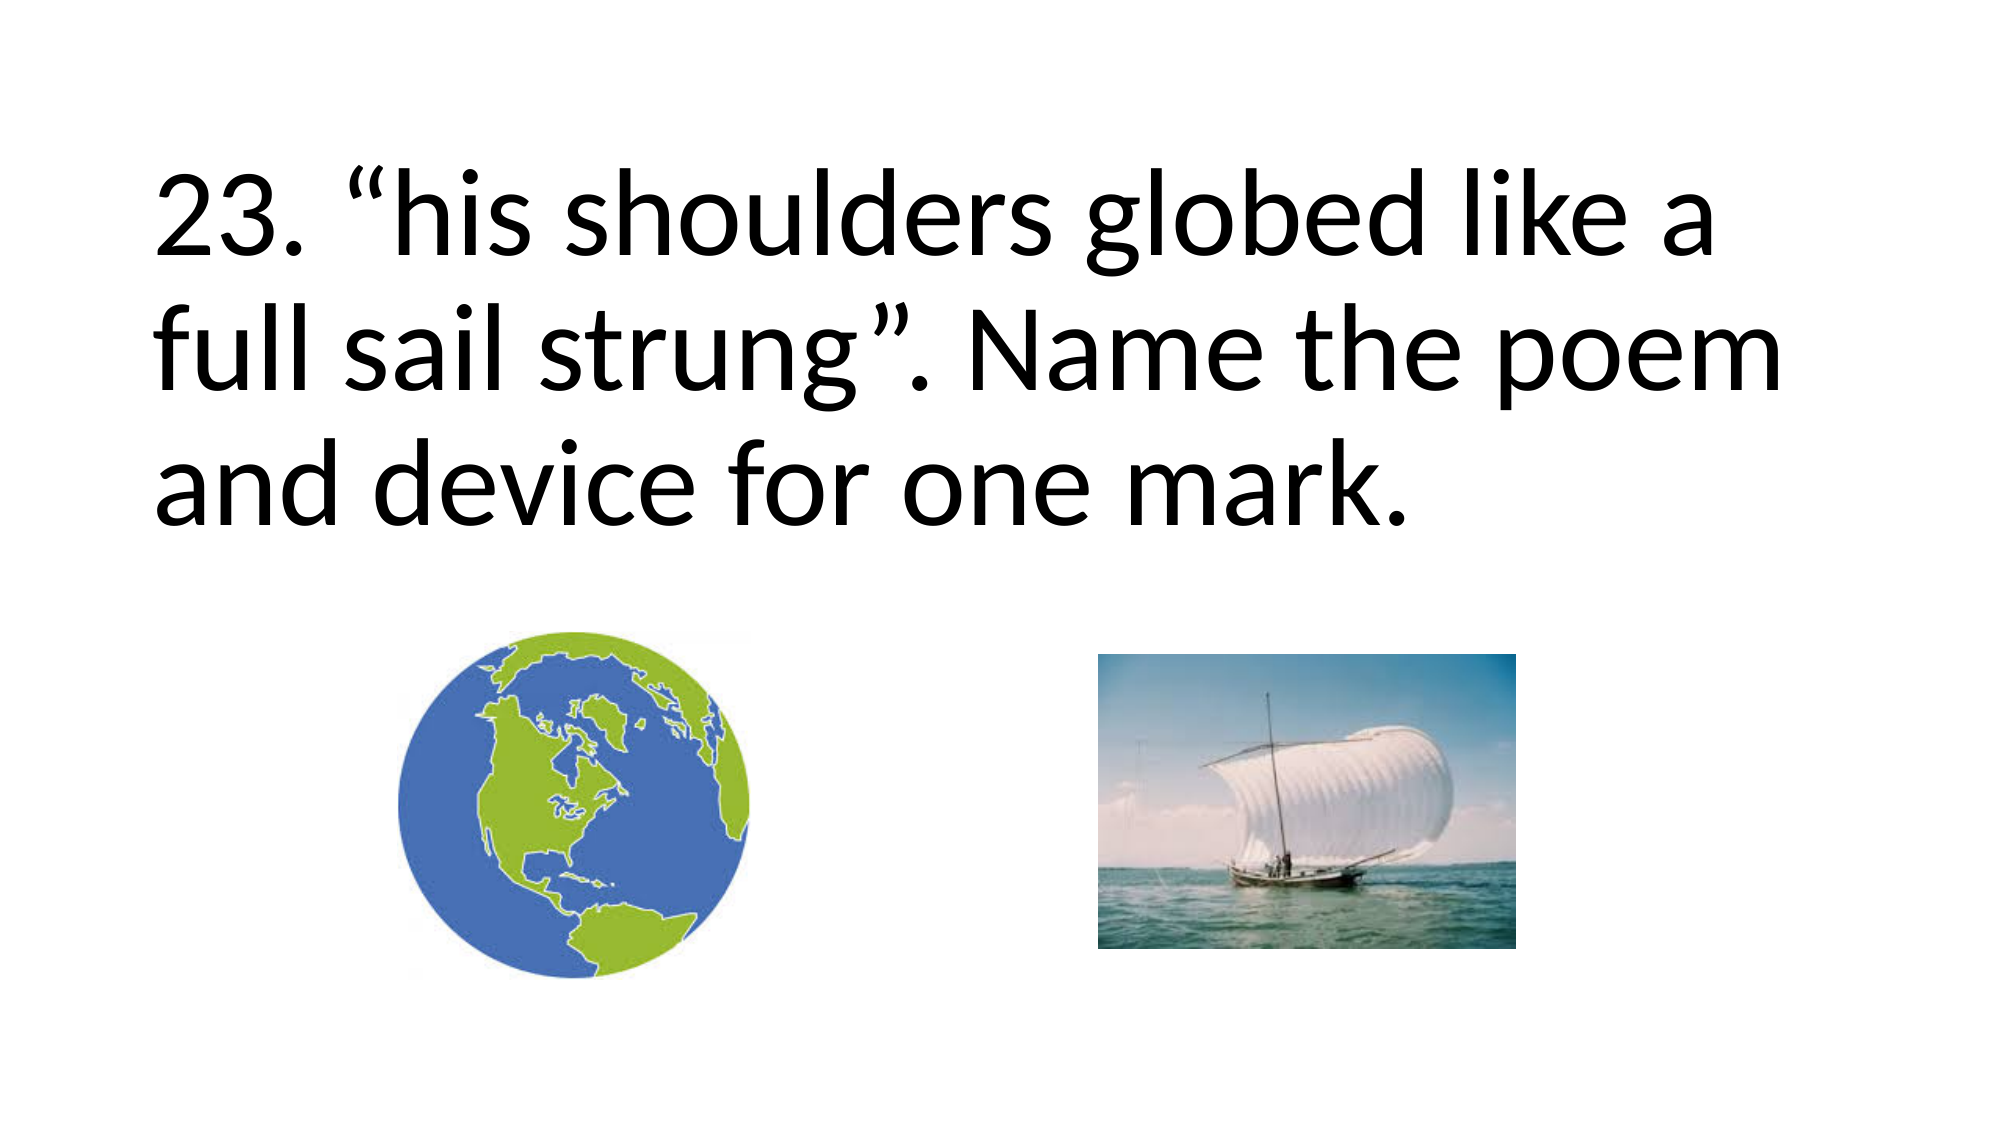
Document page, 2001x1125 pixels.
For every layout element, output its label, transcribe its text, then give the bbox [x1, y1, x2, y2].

list 23. “his shoulders globed like a full sail strung”. Name the poem and device for one mark. [137, 139, 1863, 854]
picture [1097, 654, 1516, 949]
picture [397, 631, 751, 980]
